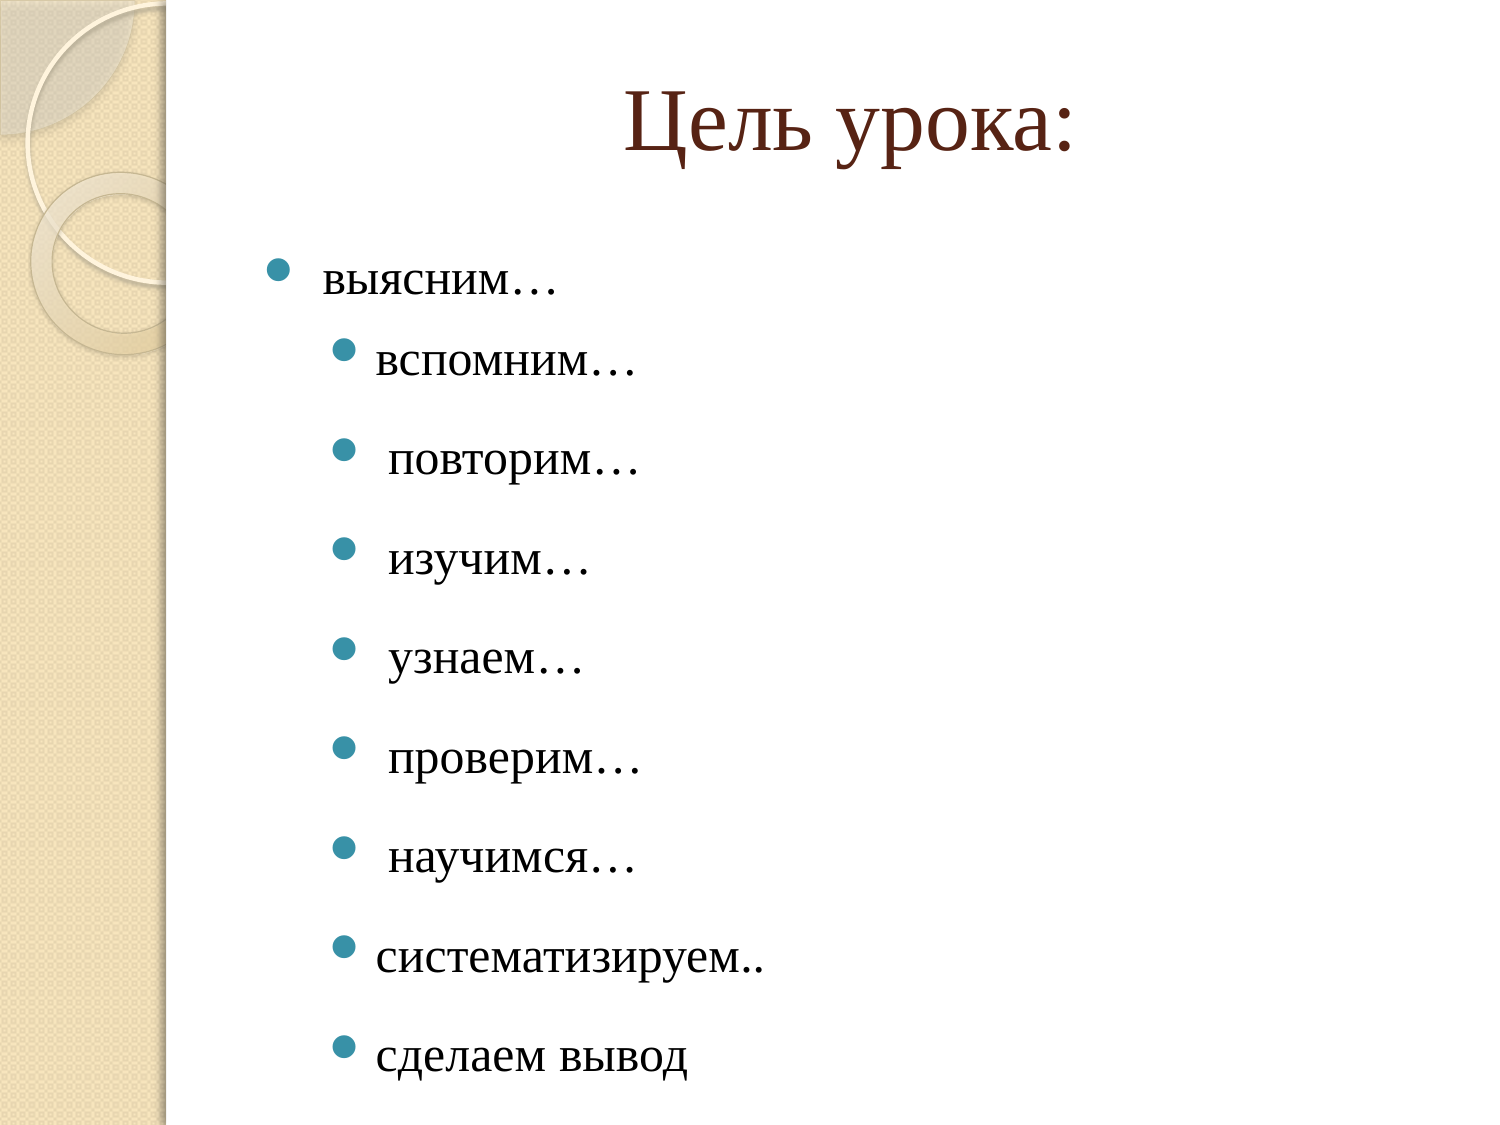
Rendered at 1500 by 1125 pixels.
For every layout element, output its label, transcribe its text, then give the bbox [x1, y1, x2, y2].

list выясним… вспомним… повторим… изучим… узнаем… проверим… научимся… систематизируем.. сделаем вывод [235, 237, 1466, 1094]
title Цель урока: [235, 45, 1466, 185]
